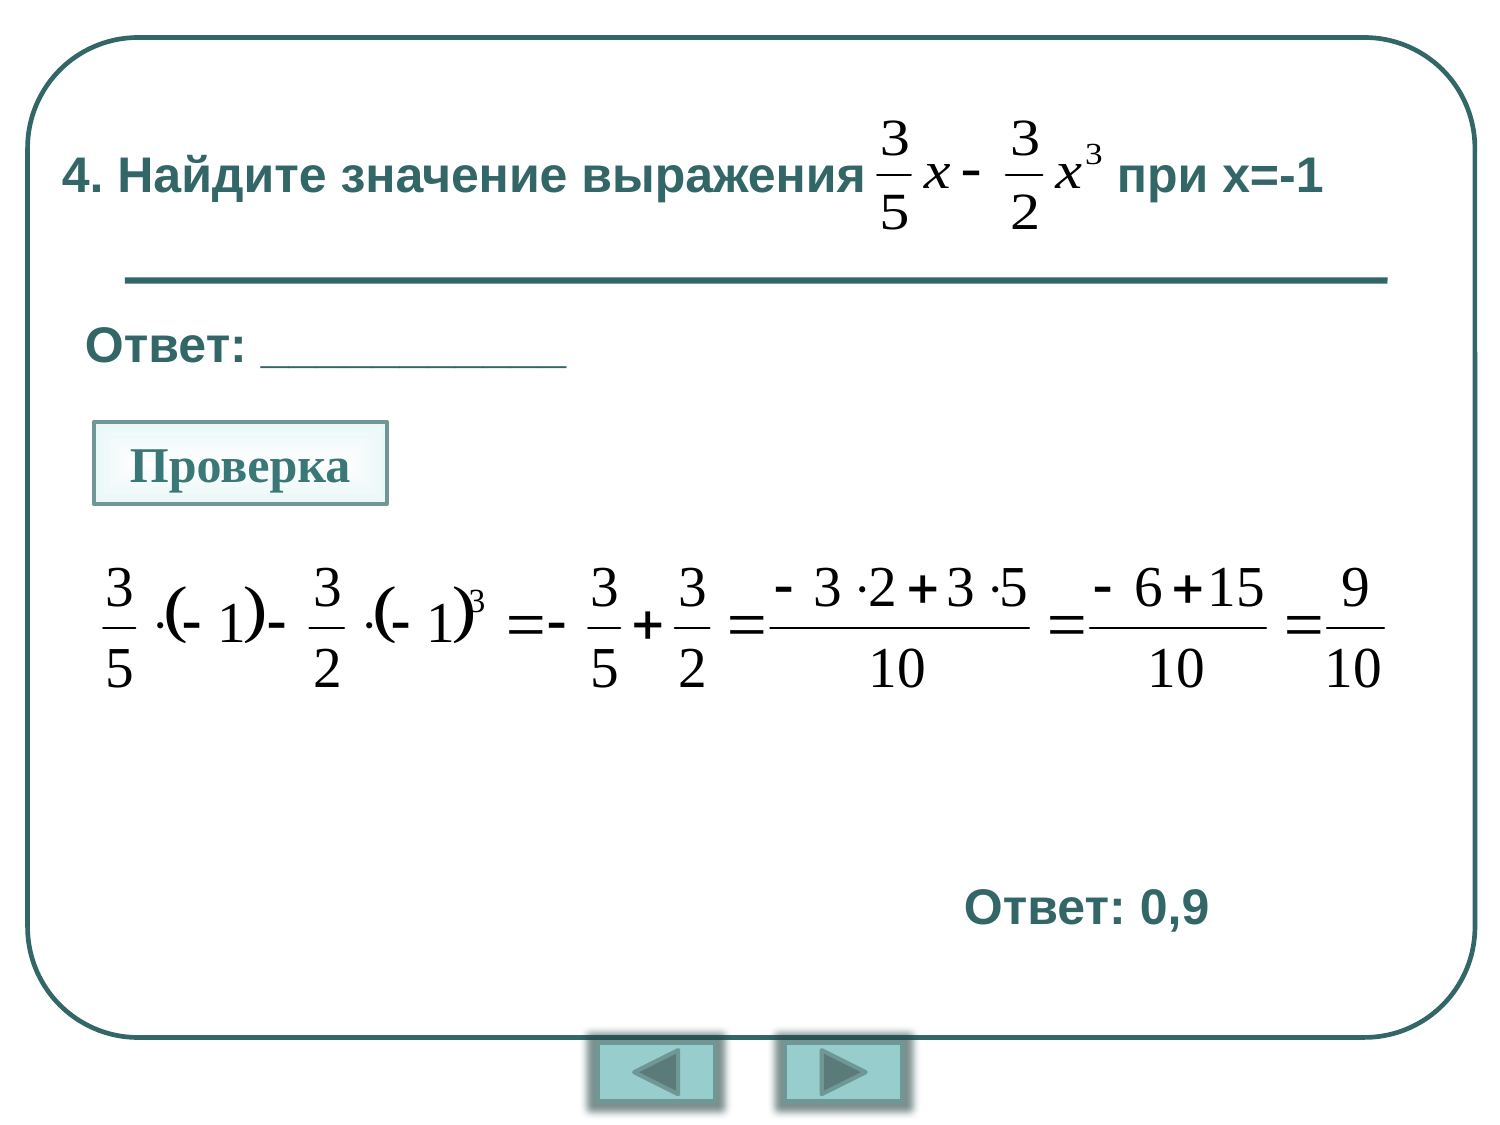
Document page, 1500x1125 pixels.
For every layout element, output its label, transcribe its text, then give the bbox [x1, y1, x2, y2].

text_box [93, 550, 1399, 701]
title 4. Найдите значение выражения при х=-1 [46, 81, 1407, 270]
text_box [595, 1041, 717, 1104]
text_box [783, 1041, 904, 1104]
text_box Ответ: 0,9 [949, 867, 1243, 942]
text_box Ответ: ___________ [70, 304, 610, 380]
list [866, 105, 1114, 241]
text_box Проверка [92, 420, 389, 506]
